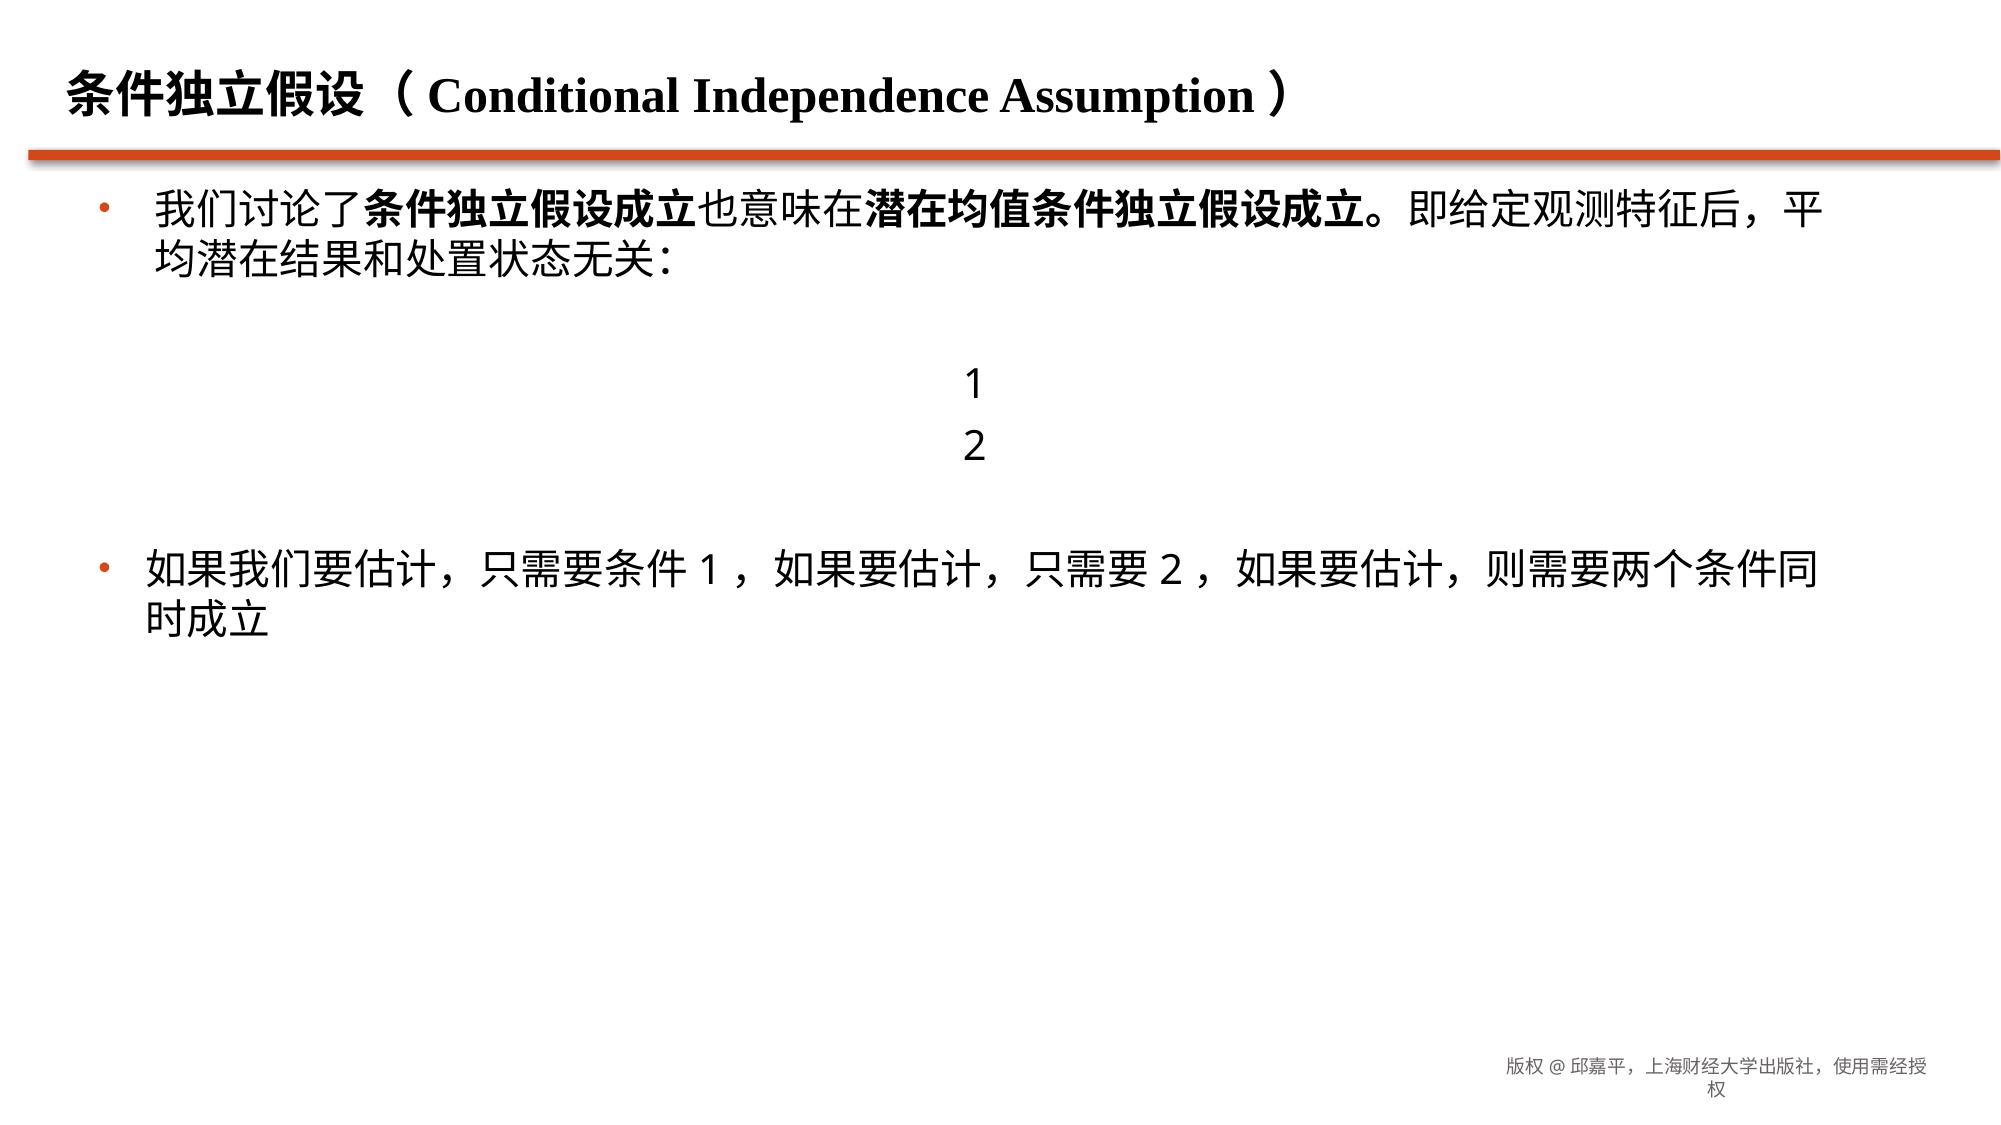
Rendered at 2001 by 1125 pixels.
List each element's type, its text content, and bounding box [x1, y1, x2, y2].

footer 版权@邱嘉平，上海财经大学出版社，使用需经授权 [1483, 1046, 1950, 1109]
title 条件独立假设（Conditional Independence Assumption） [50, 50, 1825, 138]
